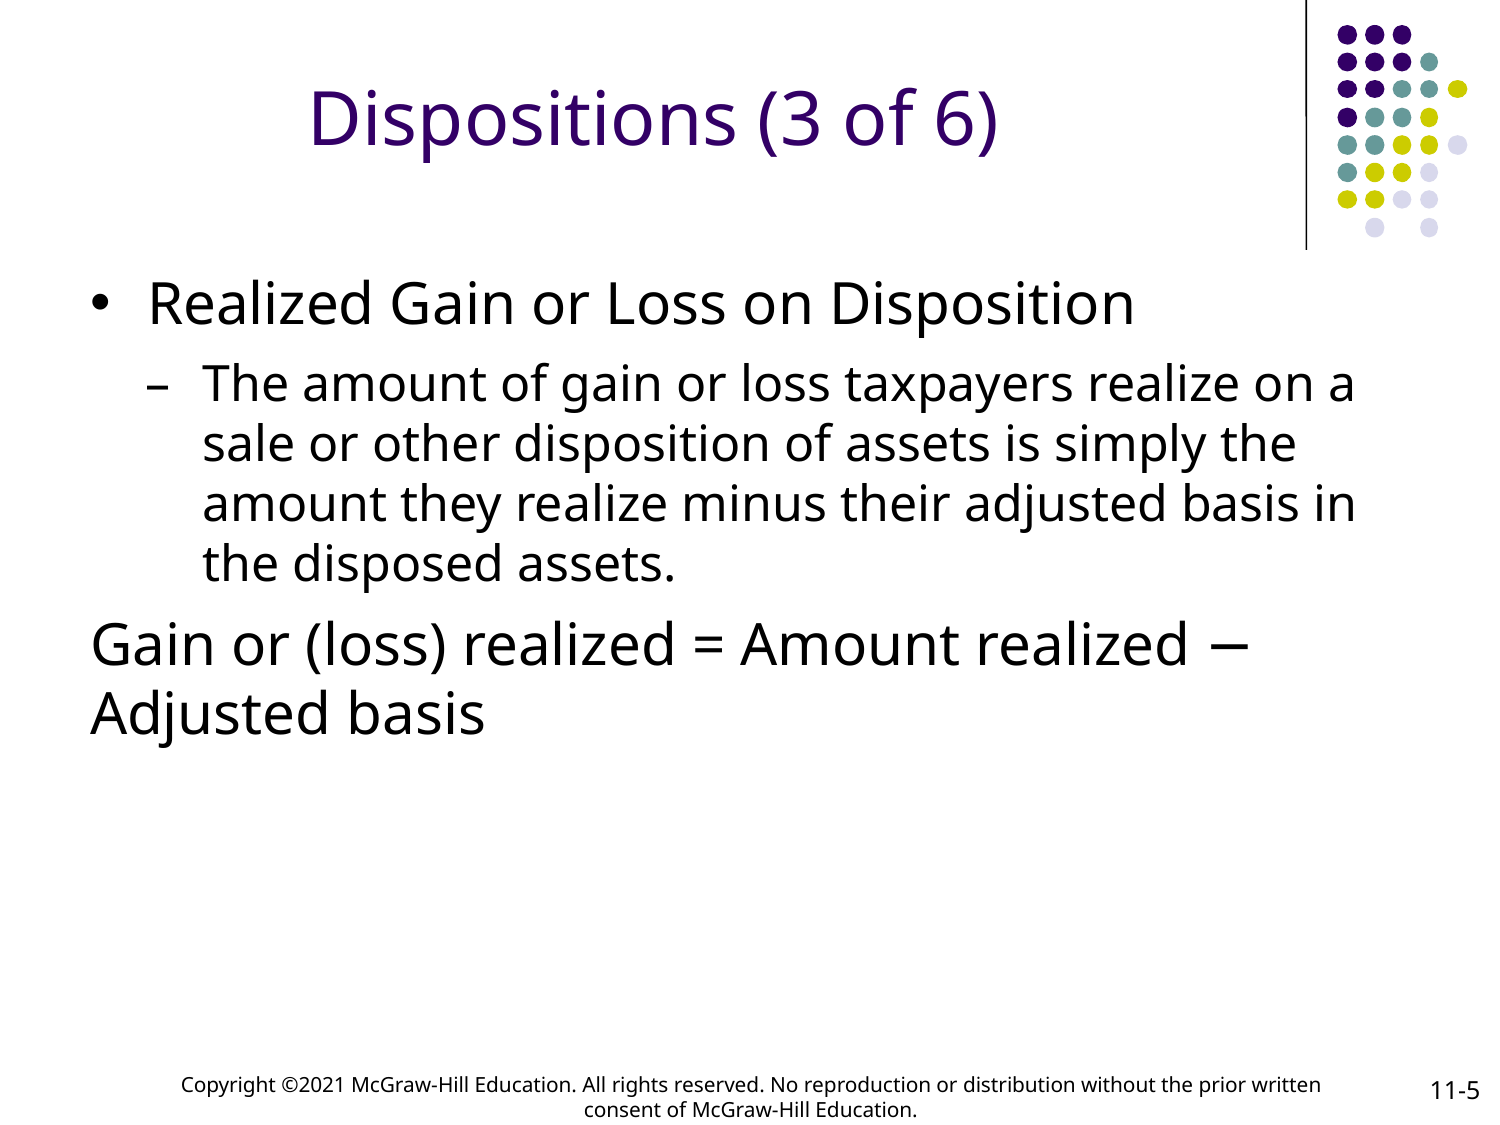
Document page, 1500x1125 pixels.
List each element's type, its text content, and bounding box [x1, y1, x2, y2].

title Dispositions (3 of 6) [32, 8, 1275, 234]
list Realized Gain or Loss on Disposition The amount of gain or loss taxpayers realize on a sale or other disposition of assets is simply the amount they realize minus their adjusted basis in the disposed assets. Gain or (loss) realized = Amount realized − Adjusted basis [75, 259, 1425, 1062]
slide_number 11-5 [1345, 1061, 1496, 1122]
